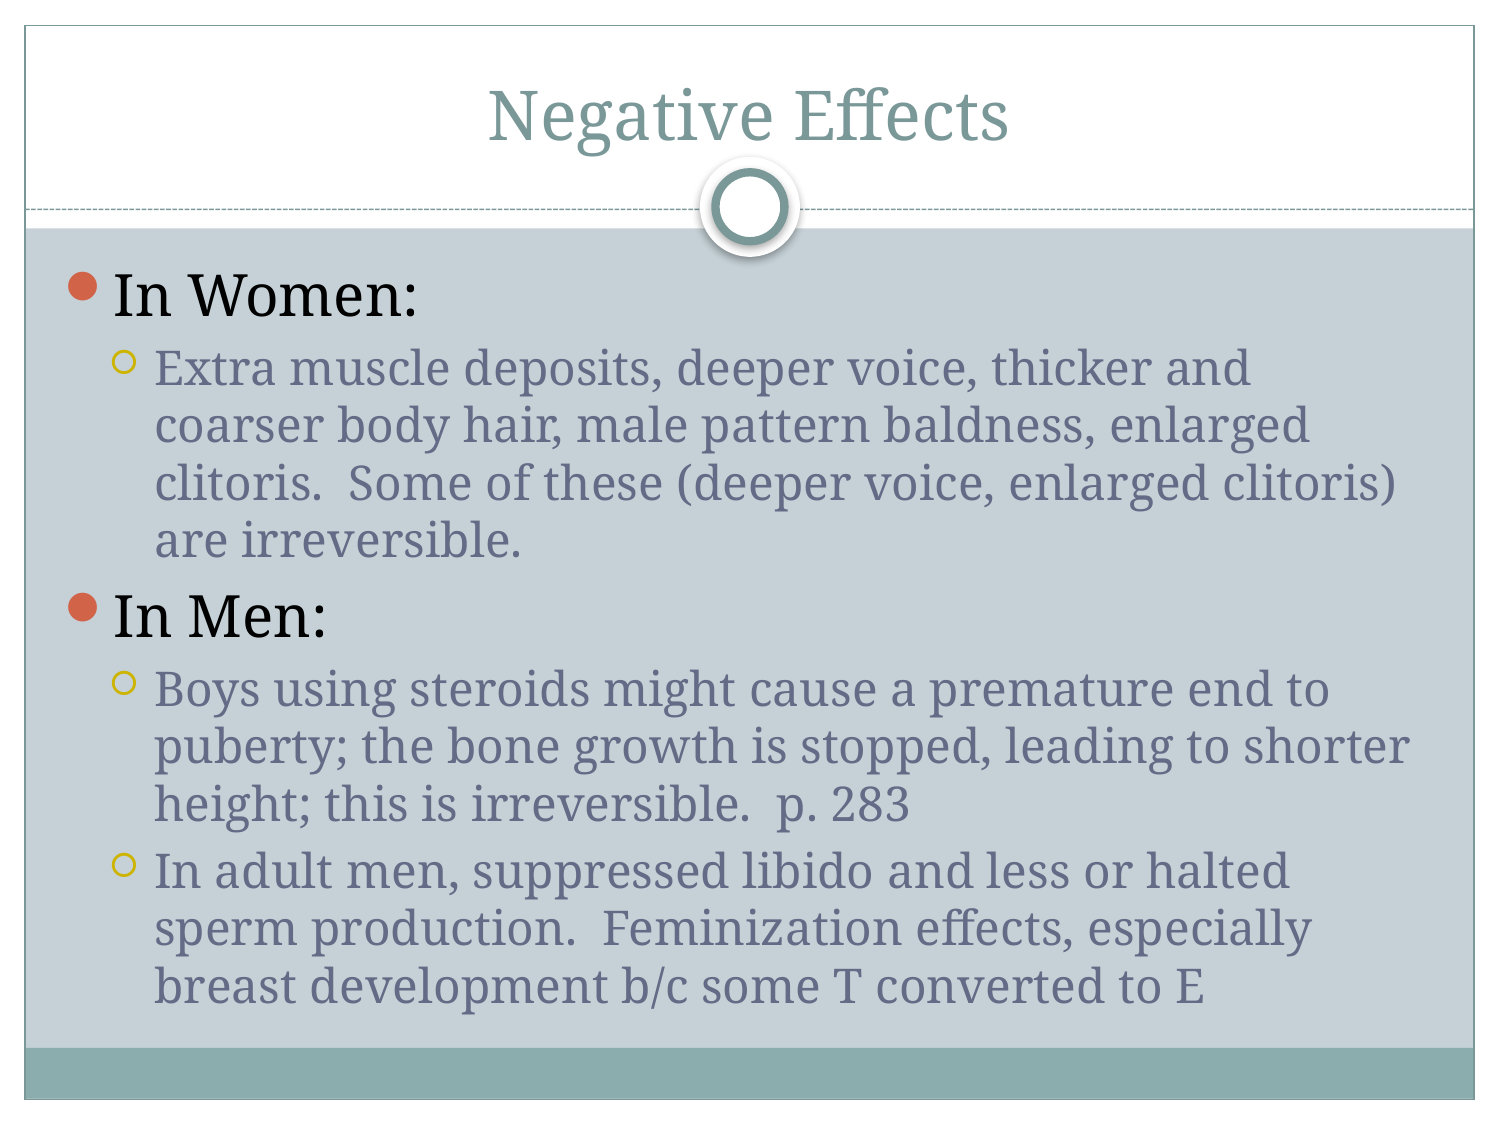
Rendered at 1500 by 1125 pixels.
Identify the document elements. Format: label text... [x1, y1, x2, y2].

list In Women: Extra muscle deposits, deeper voice, thicker and coarser body hair, male pattern baldness, enlarged clitoris. Some of these (deeper voice, enlarged clitoris) are irreversible. In Men: Boys using steroids might cause a premature end to puberty; the bone growth is stopped, leading to shorter height; this is irreversible. p. 283 In adult men, suppressed libido and less or halted sperm production. Feminization effects, especially breast development b/c some T converted to E [49, 250, 1445, 1001]
title Negative Effects [49, 37, 1450, 162]
